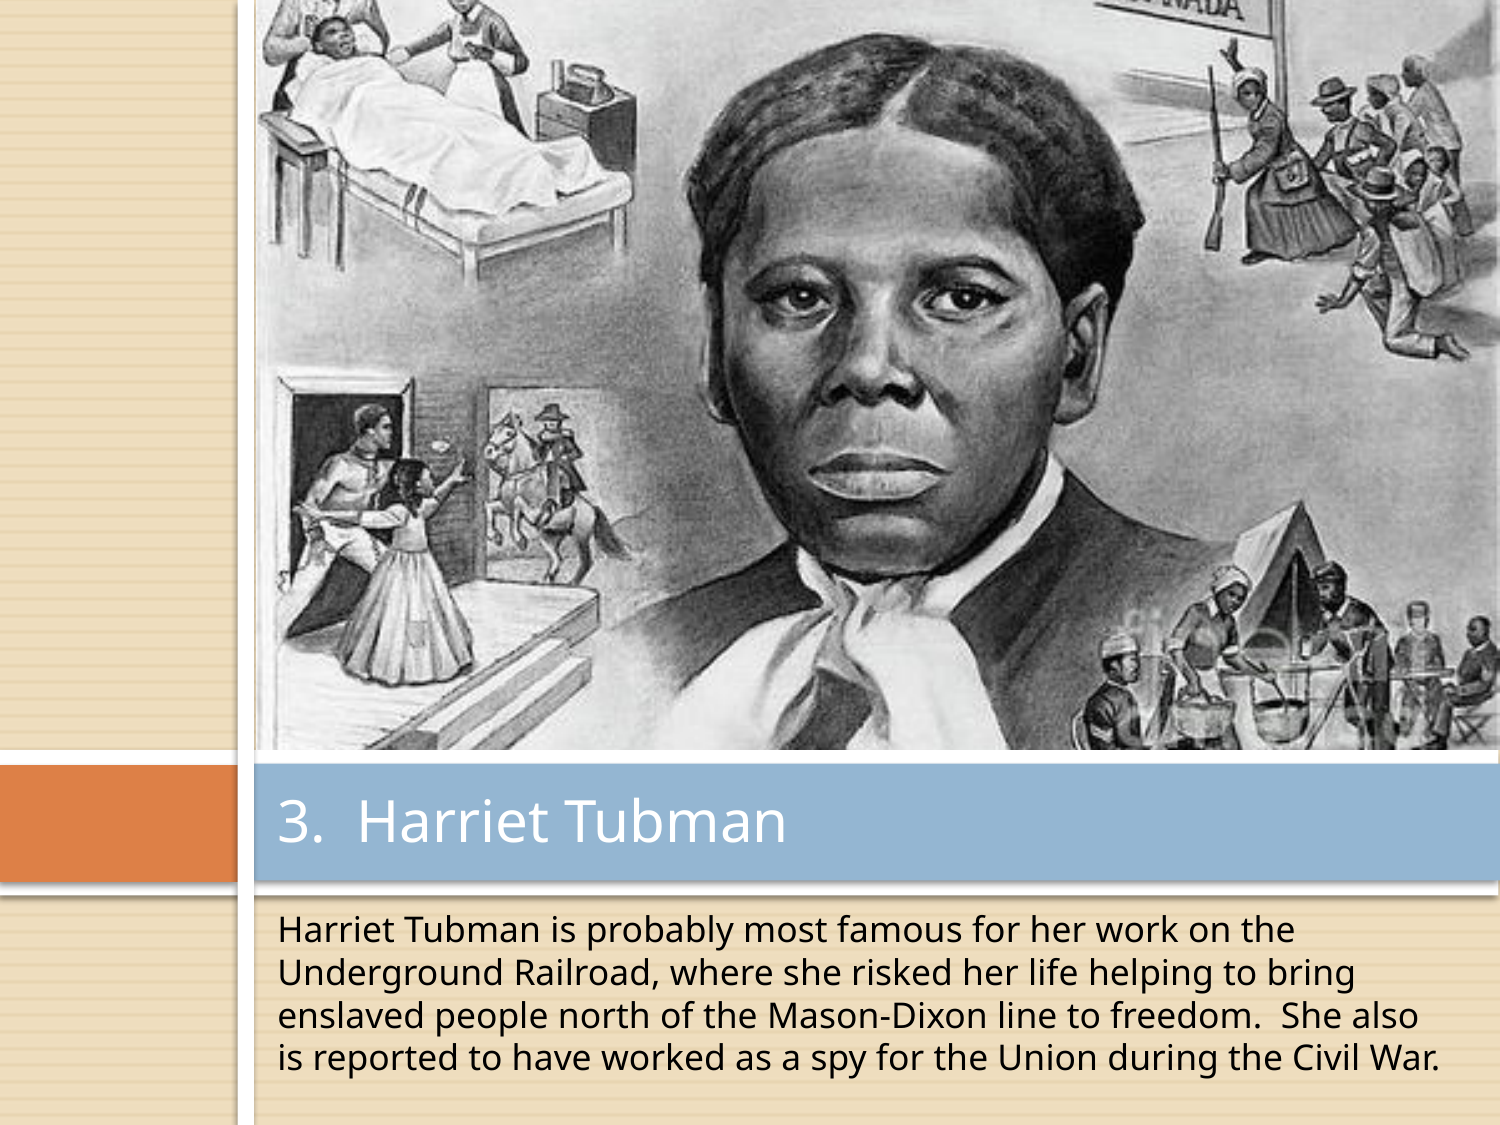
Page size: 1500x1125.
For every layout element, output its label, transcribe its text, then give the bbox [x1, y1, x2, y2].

title 3. Harriet Tubman [262, 762, 1463, 875]
list Harriet Tubman is probably most famous for her work on the Underground Railroad, where she risked her life helping to bring enslaved people north of the Mason-Dixon line to freedom. She also is reported to have worked as a spy for the Union during the Civil War. [262, 900, 1463, 1125]
picture [255, 0, 1500, 750]
